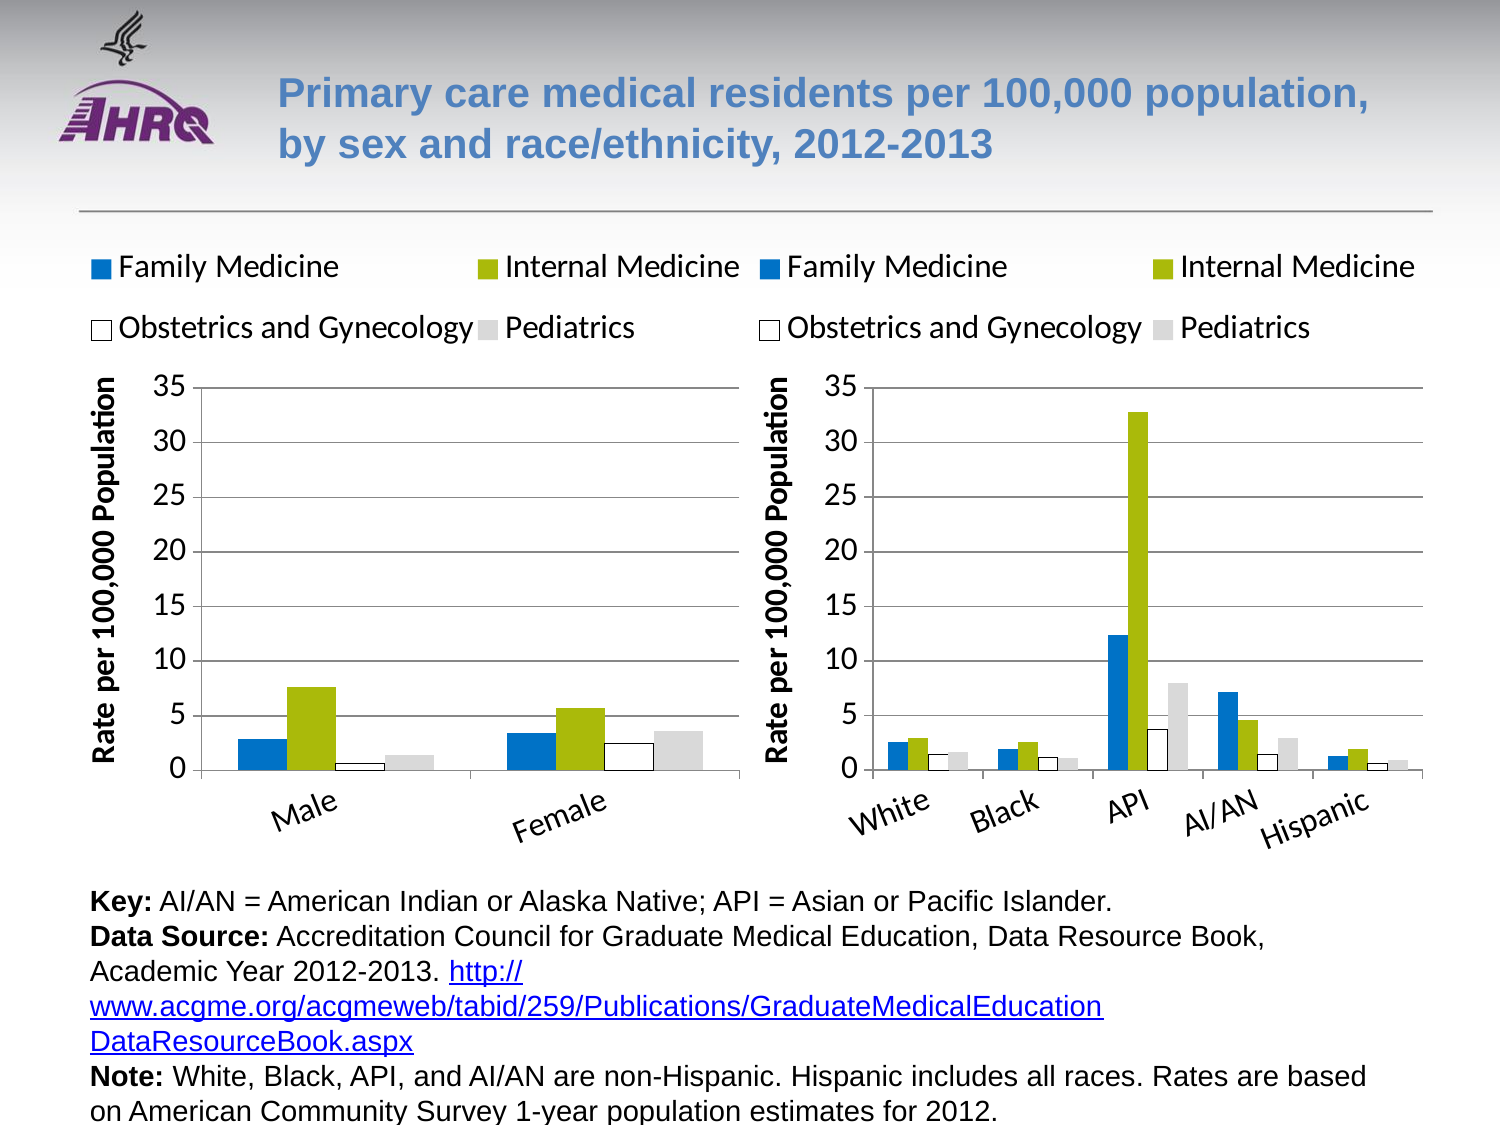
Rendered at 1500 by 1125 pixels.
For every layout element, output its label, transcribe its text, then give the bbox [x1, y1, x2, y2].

picture [0, 0, 1500, 1125]
title Primary care medical residents per 100,000 population, by sex and race/ethnicity, 2012-2013 [262, 45, 1425, 188]
text_box Key: AI/AN = American Indian or Alaska Native; API = Asian or Pacific Islander. Data Source: Accreditation Council for Graduate Medical Education, Data Resource Book, Academic Year 2012-2013. http://www.acgme.org/acgmeweb/tabid/259/Publications/GraduateMedicalEducation DataResourceBook.aspx Note: White, Black, API, and AI/AN are non-Hispanic. Hispanic includes all races. Rates are based on American Community Survey 1-year population estimates for 2012. [74, 908, 1413, 1125]
chart [74, 224, 1426, 901]
